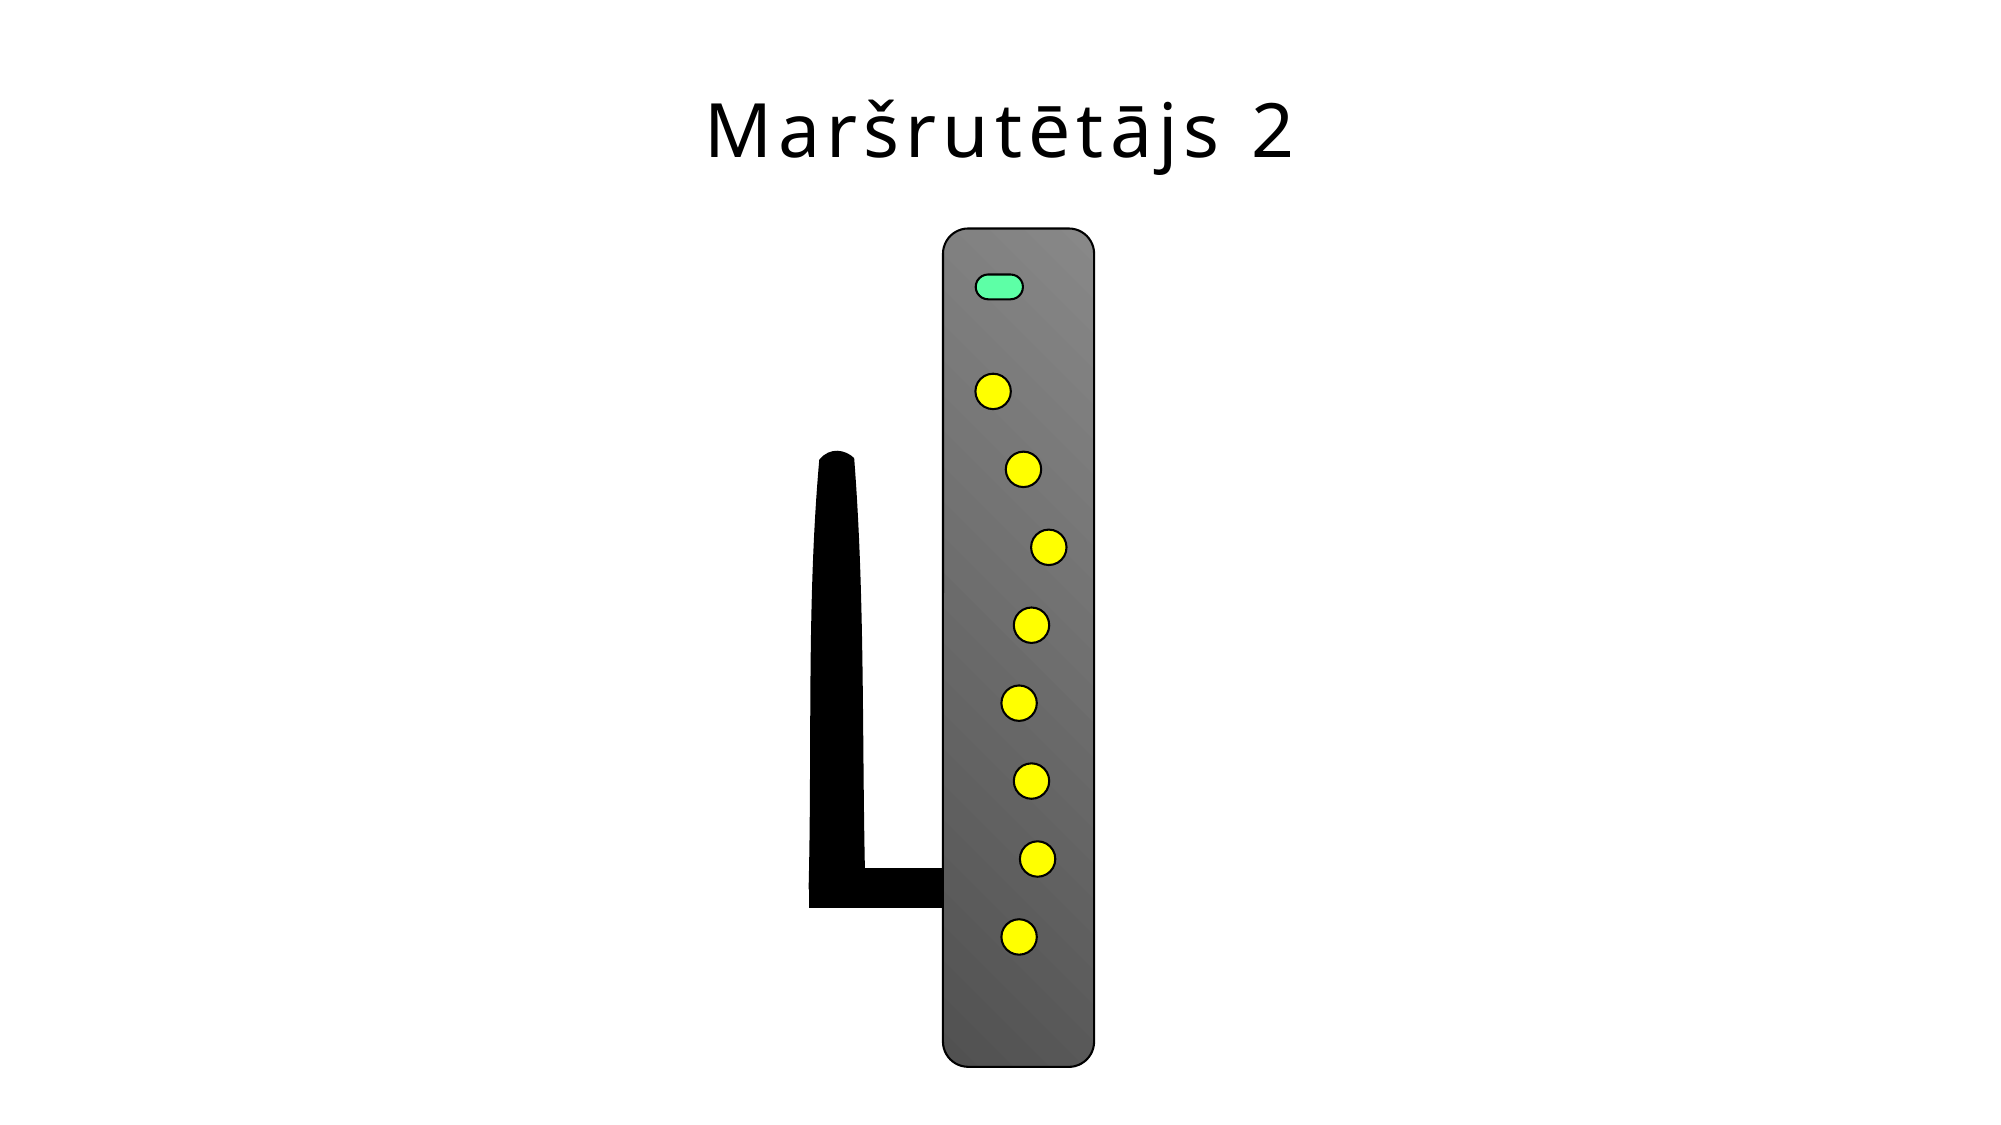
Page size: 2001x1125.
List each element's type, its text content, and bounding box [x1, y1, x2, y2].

text_box [1012, 762, 1051, 800]
text_box [1000, 684, 1038, 722]
text_box [941, 227, 1096, 1068]
text_box [1000, 918, 1038, 956]
text_box [809, 450, 865, 868]
text_box [974, 372, 1012, 411]
title Maršrutētājs 2 [97, 59, 1903, 196]
text_box [974, 273, 1024, 301]
text_box [1030, 528, 1068, 567]
text_box [1018, 840, 1057, 878]
text_box [809, 868, 944, 908]
text_box [1004, 450, 1043, 489]
text_box [1012, 606, 1051, 644]
